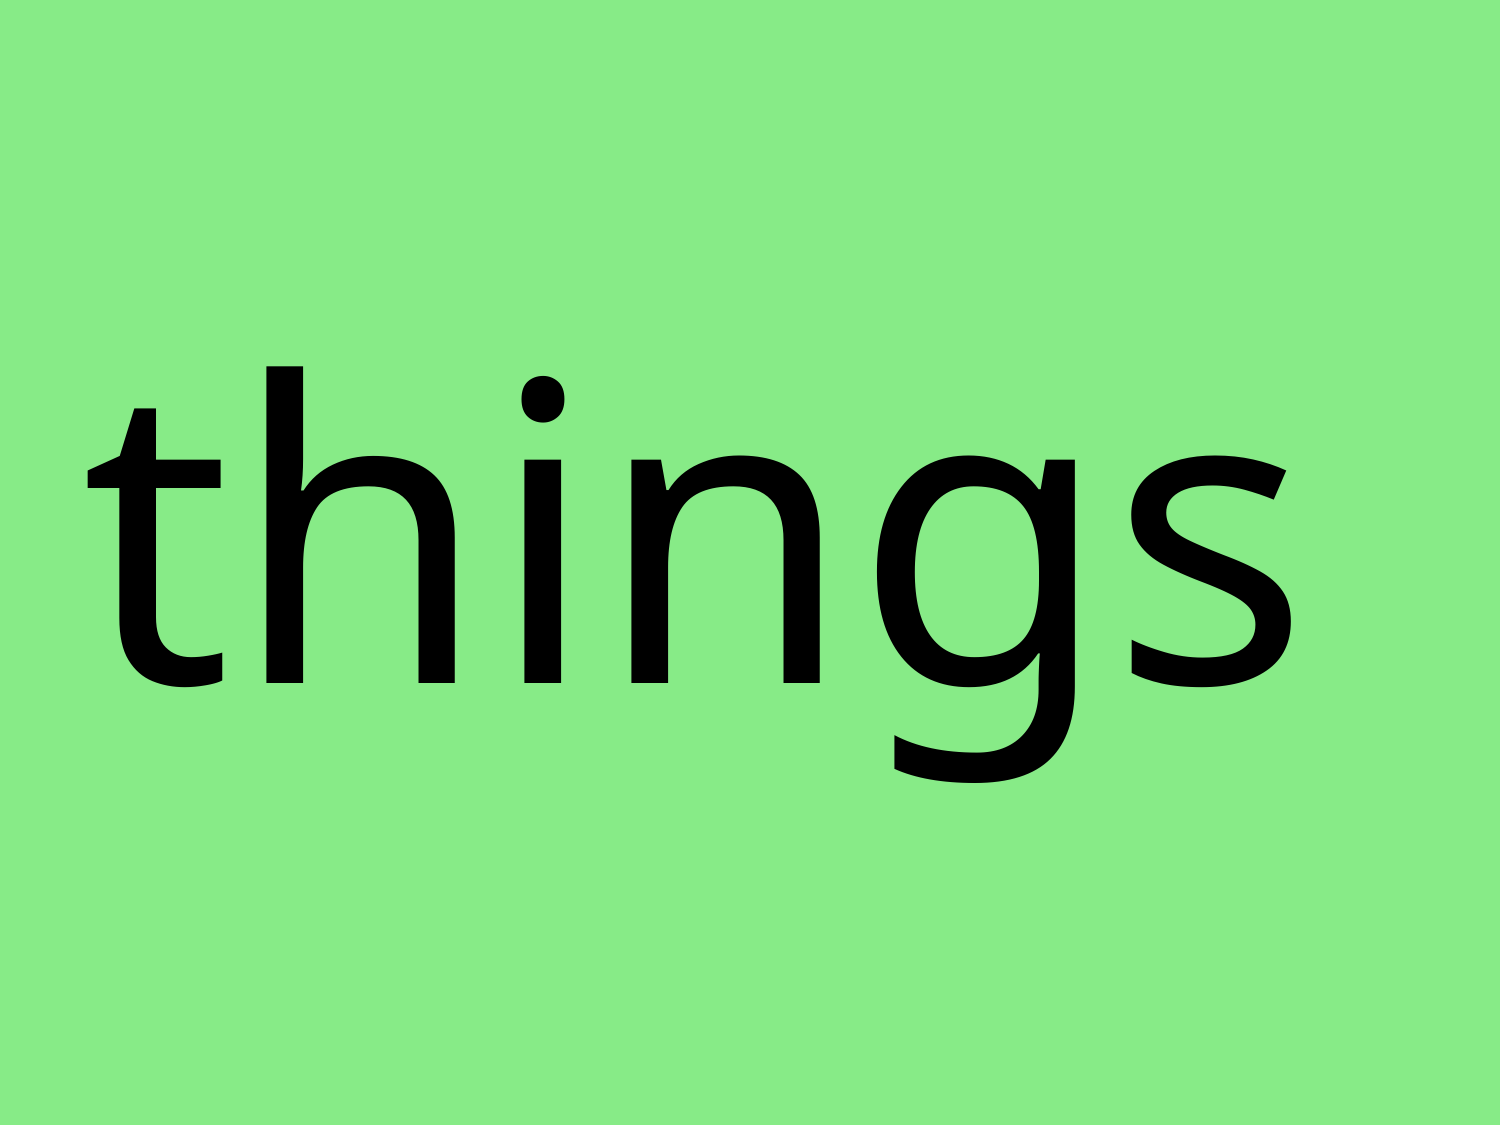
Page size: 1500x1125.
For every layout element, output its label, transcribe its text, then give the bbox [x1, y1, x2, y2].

text_box things [41, 259, 1459, 775]
